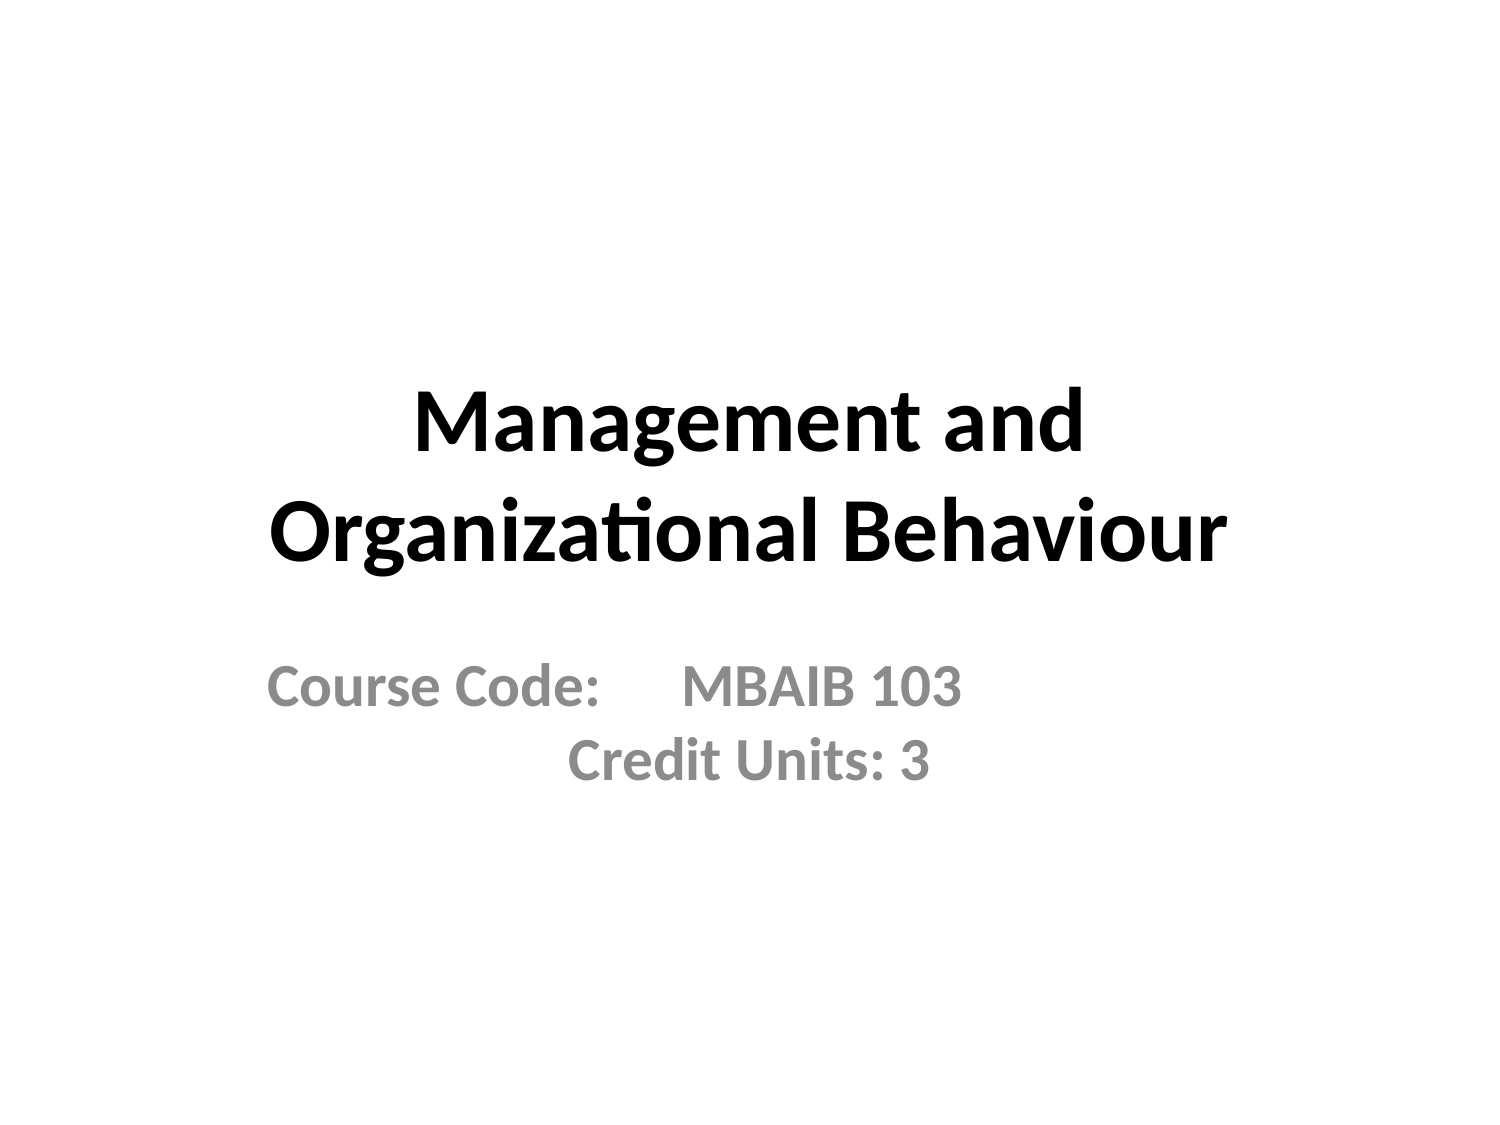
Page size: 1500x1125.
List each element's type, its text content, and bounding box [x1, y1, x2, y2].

title Management and Organizational Behaviour [112, 349, 1388, 591]
subtitle Course Code: MBAIB 103 Credit Units: 3 [225, 637, 1275, 925]
